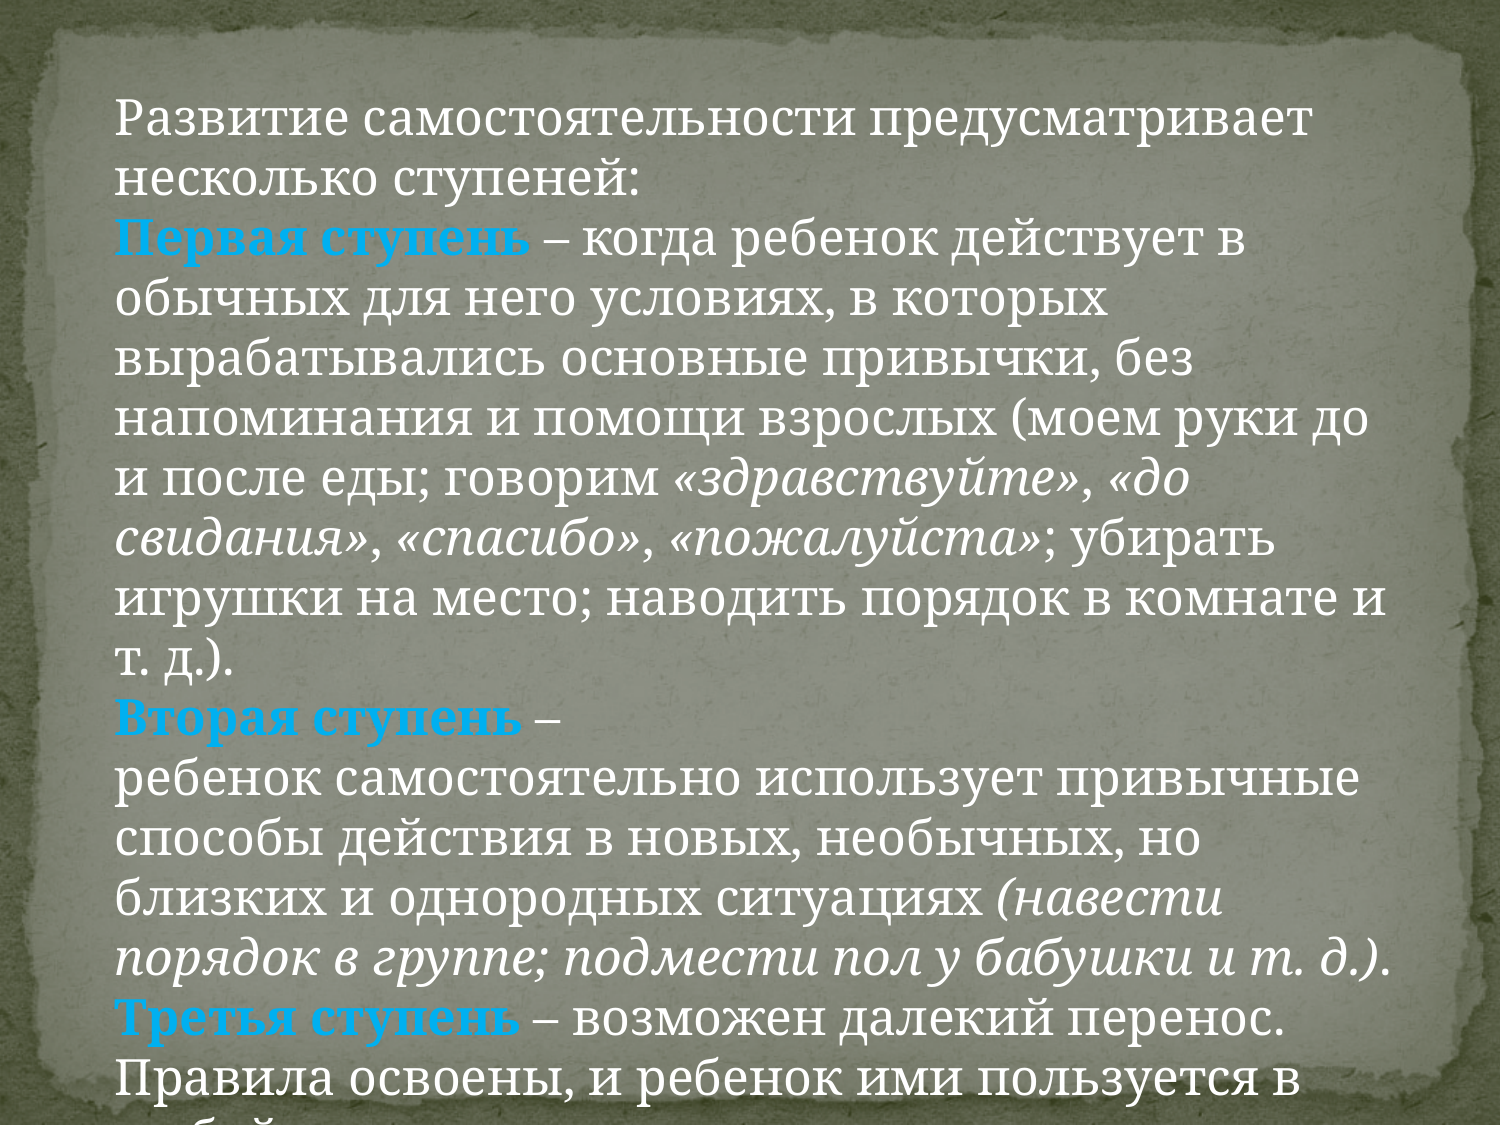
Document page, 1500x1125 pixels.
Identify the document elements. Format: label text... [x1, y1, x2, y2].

text_box Развитие самостоятельности предусматривает несколько ступеней: Первая ступень – когда ребенок действует в обычных для него условиях, в которых вырабатывались основные привычки, без напоминания и помощи взрослых (моем руки до и после еды; говорим «здравствуйте», «до свидания», «спасибо», «пожалуйста»; убирать игрушки на место; наводить порядок в комнате и т. д.). Вторая ступень – ребенок самостоятельно использует привычные способы действия в новых, необычных, но близких и однородных ситуациях (навести порядок в группе; подмести пол у бабушки и т. д.). Третья ступень – возможен далекий перенос. Правила освоены, и ребенок ими пользуется в любой ситуации. [100, 77, 1412, 1125]
